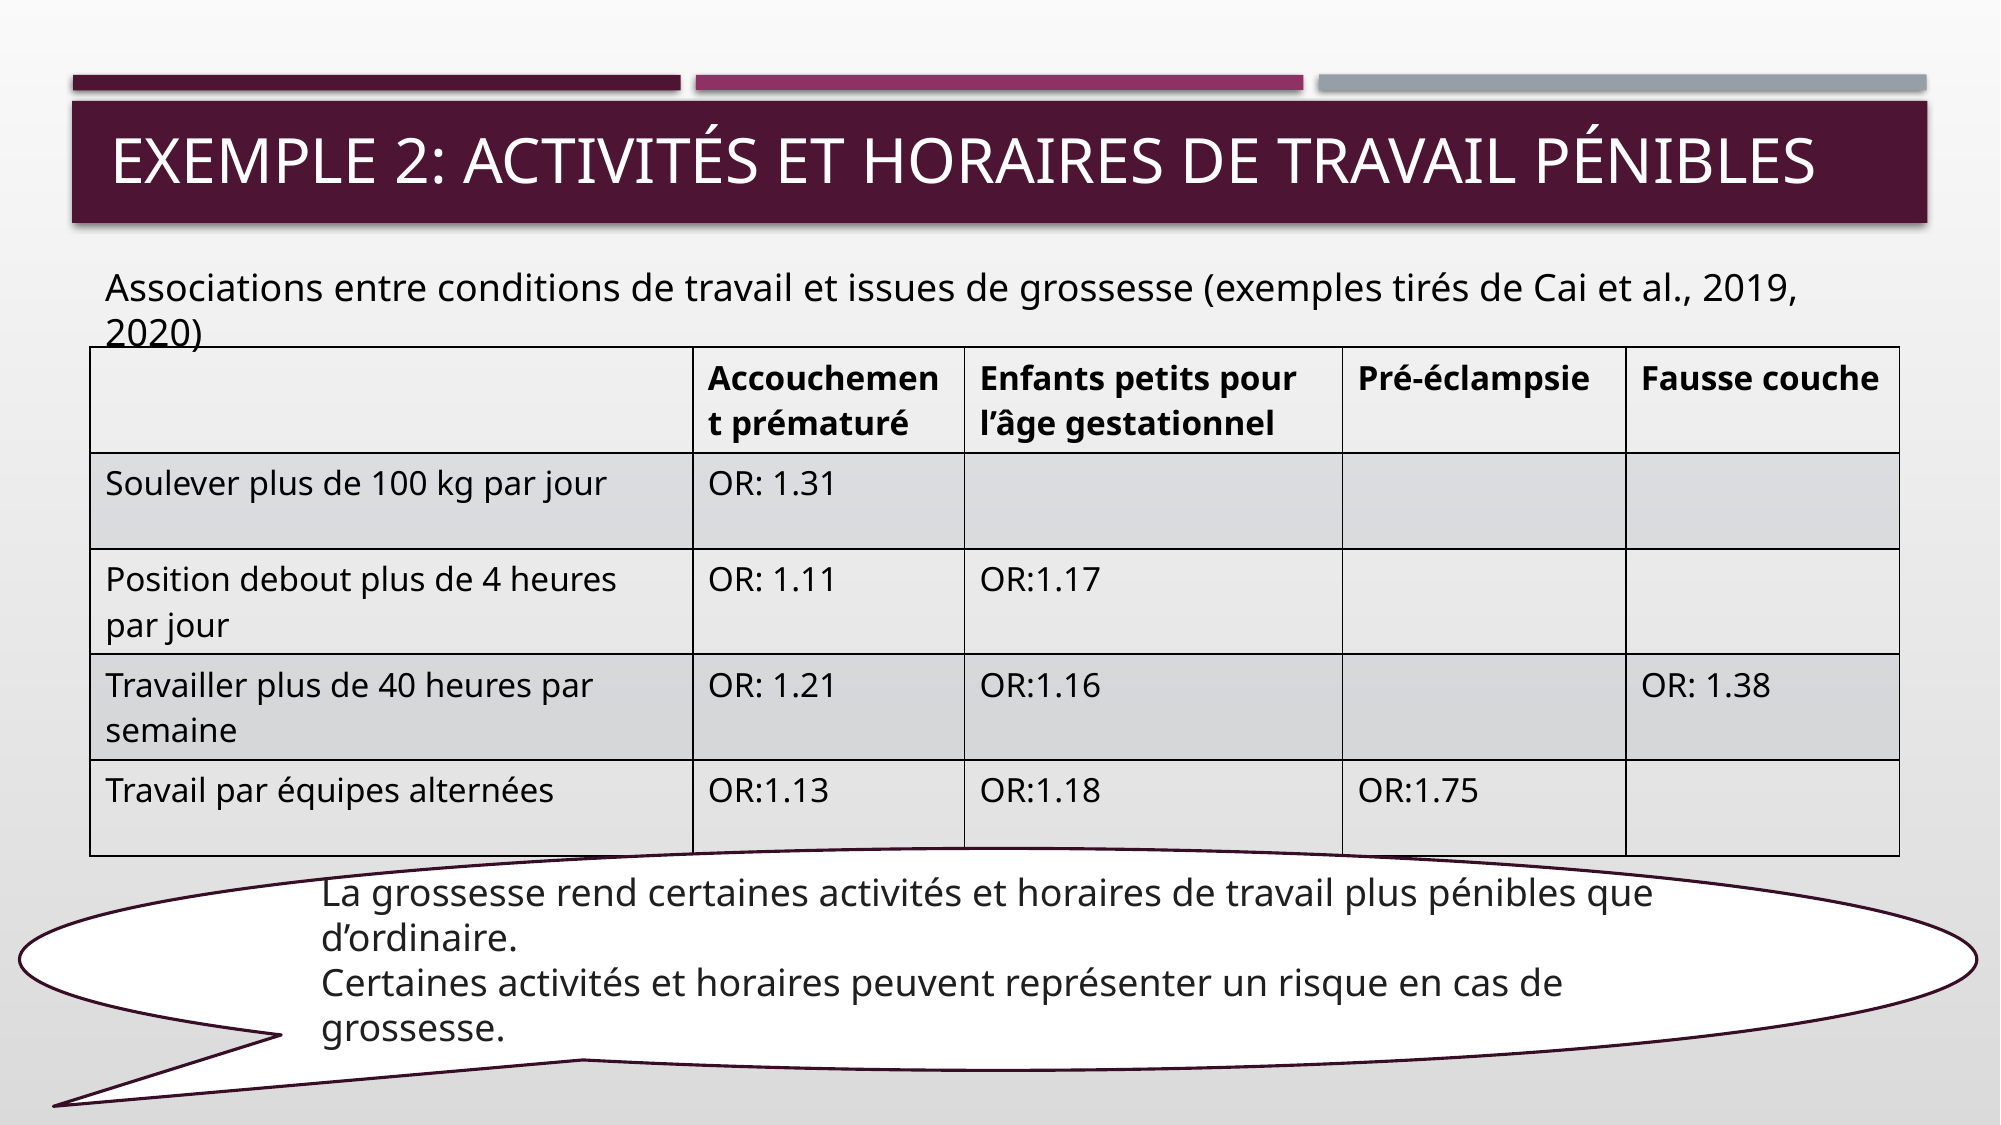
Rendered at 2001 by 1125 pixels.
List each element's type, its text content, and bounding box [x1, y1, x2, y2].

table_cell Soulever plus de 100 kg par jour [91, 454, 692, 548]
table_cell OR:1.13 [694, 761, 964, 852]
table_cell OR: 1.38 [1627, 655, 1899, 759]
table_cell [1343, 454, 1625, 548]
table_cell [1343, 550, 1625, 653]
text_box Associations entre conditions de travail et issues de grossesse (exemples tirés de Cai et al., 2019, 2020) [90, 257, 1863, 362]
table_cell [965, 454, 1342, 548]
table_cell Travailler plus de 40 heures par semaine [91, 655, 692, 759]
table_cell OR: 1.11 [694, 550, 964, 653]
table_header Enfants petits pour l’âge gestationnel [965, 362, 1342, 452]
table_cell [1343, 655, 1625, 759]
table_header [91, 362, 692, 452]
table_cell OR: 1.31 [694, 454, 964, 548]
table_cell [1627, 454, 1899, 548]
table_cell OR:1.16 [965, 655, 1342, 759]
text_box La grossesse rend certaines activités et horaires de travail plus pénibles que d’ordinaire. Certaines activités et horaires peuvent représenter un risque en cas de grossesse. [17, 846, 1979, 1109]
table_cell OR:1.75 [1343, 761, 1625, 855]
table_cell Travail par équipes alternées [91, 761, 692, 855]
table_cell OR:1.17 [965, 550, 1342, 653]
table_cell [1627, 550, 1899, 653]
table_header Accouchement prématuré [694, 362, 964, 452]
table_cell Position debout plus de 4 heures par jour [91, 550, 692, 653]
table_cell [1627, 761, 1899, 855]
title Exemple 2: Activités et Horaires de travail pénibles [95, 115, 1905, 202]
table_header Fausse couche [1627, 348, 1899, 452]
table_header Pré-éclampsie [1343, 362, 1625, 452]
table_cell OR:1.18 [965, 761, 1342, 853]
table_cell OR: 1.21 [694, 655, 964, 759]
